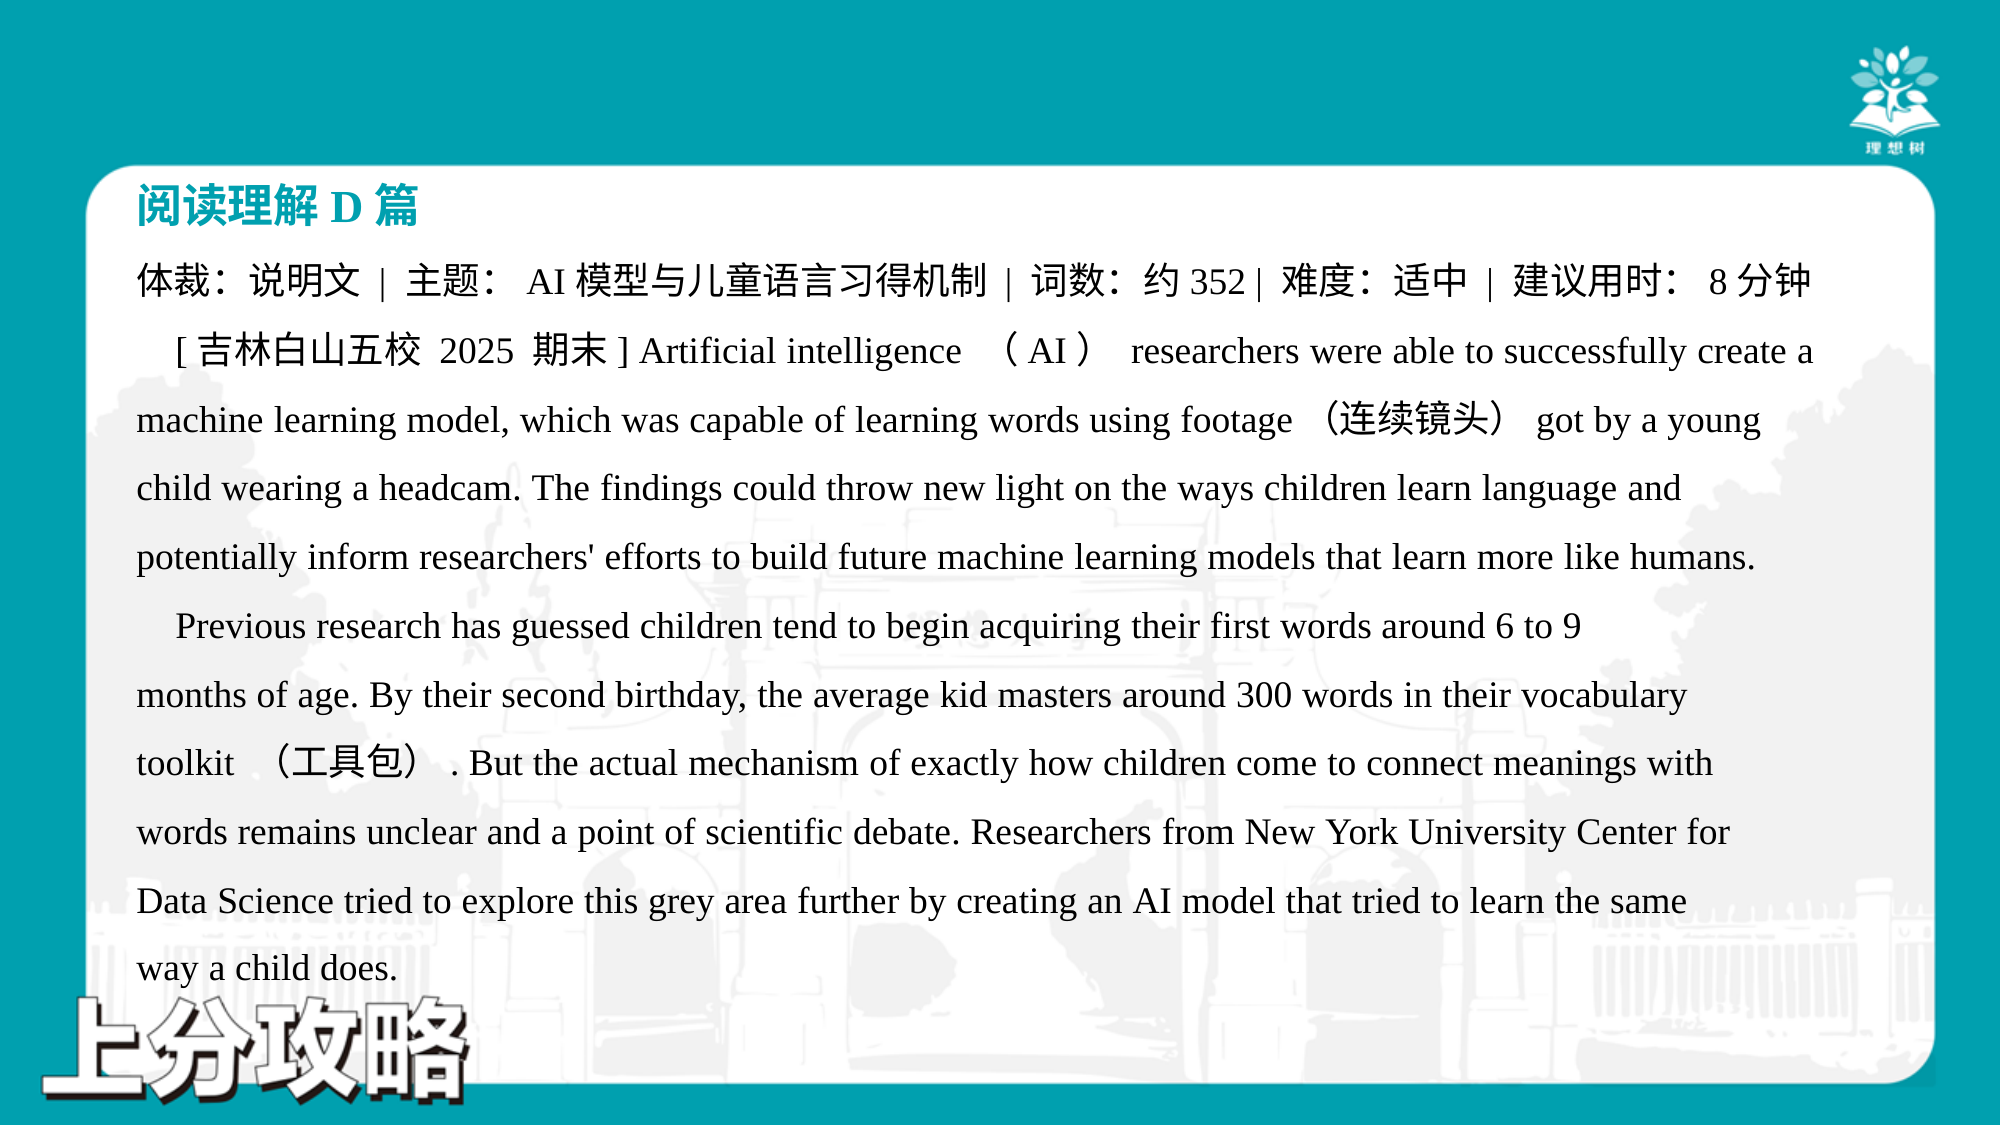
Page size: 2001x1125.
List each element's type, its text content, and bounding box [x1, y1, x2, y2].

picture [0, 0, 2000, 1125]
text_box 阅读理解D篇 [136, 176, 1865, 232]
text_box 体裁：说明文 | 主题：AI模型与儿童语言习得机制 | 词数：约352 | 难度：适中 | 建议用时：8分钟 [吉林白山五校 2025 期末] Artificial intelligence （AI） researchers were able to successfully create a machine learning model, which was capable of learning words using footage（连续镜头）got by a young child wearing a headcam. The findings could throw new light on the ways children learn language and potentially inform researchers' efforts to build future machine learning models that learn more like humans. Previous research has guessed children tend to begin acquiring their first words around 6 to 9 months of age. By their second birthday, the average kid masters around 300 words in their vocabulary toolkit （工具包）. But the actual mechanism of exactly how children come to connect meanings with words remains unclear and a point of scientific debate. Researchers from New York University Center for Data Science tried to explore this grey area further by creating an AI model that tried to learn the same way a child does.#3 [136, 233, 1865, 980]
